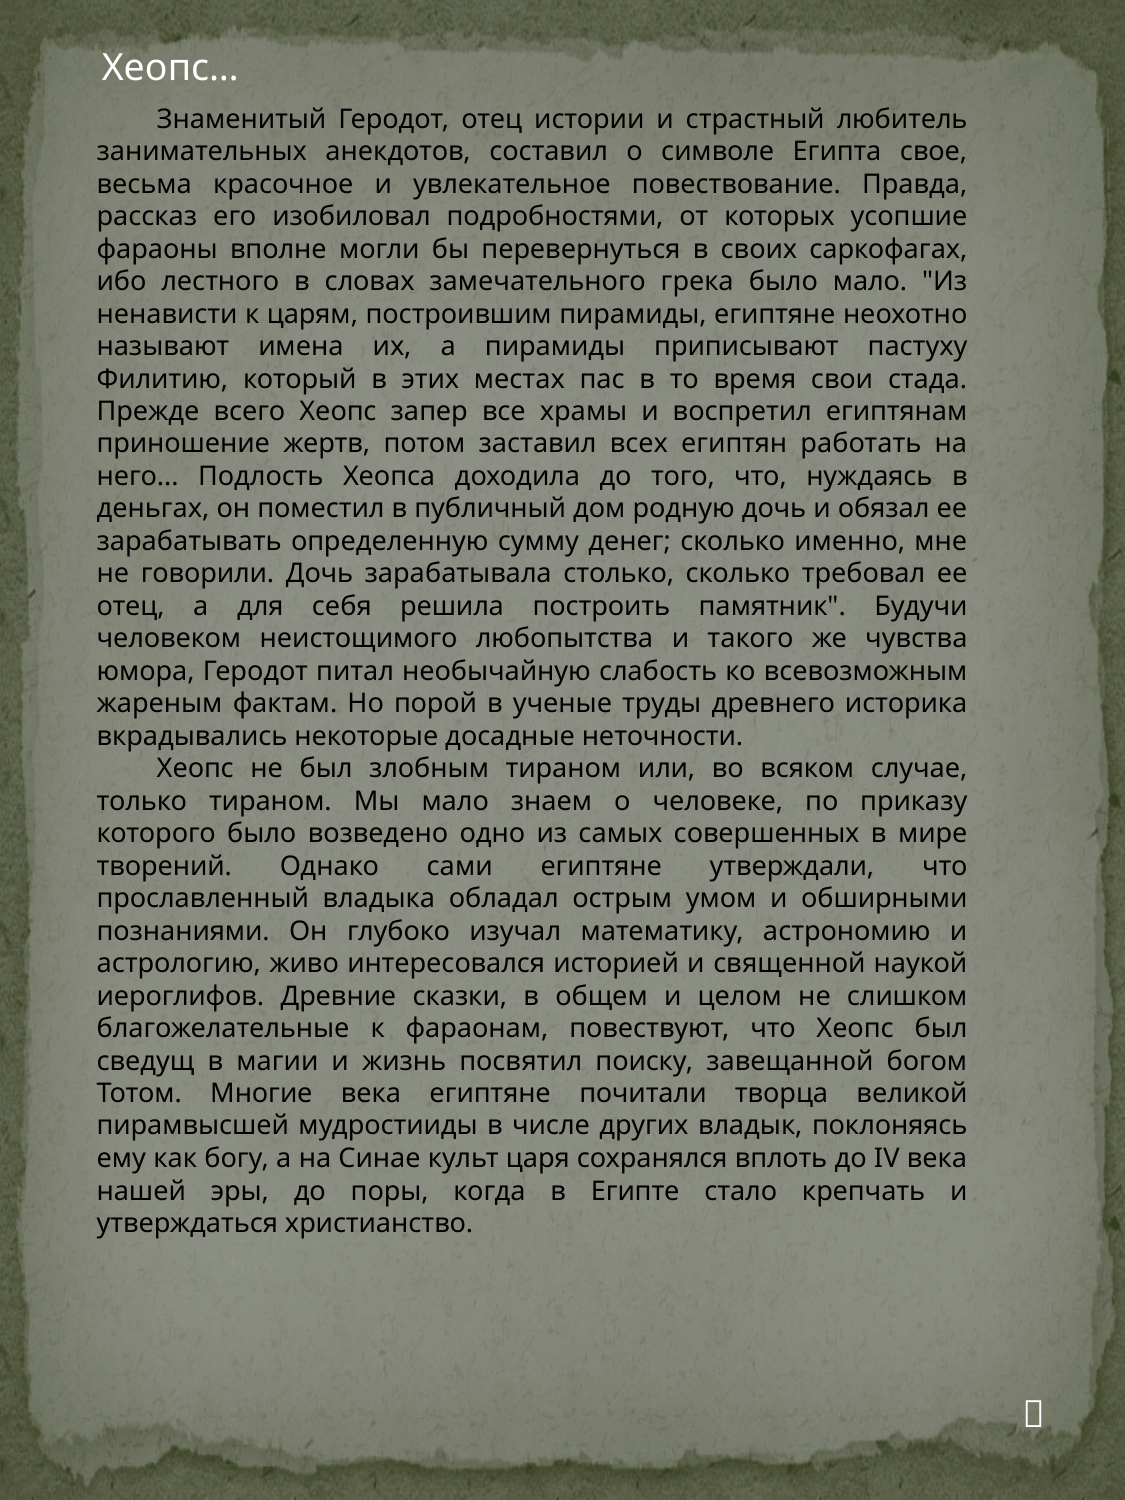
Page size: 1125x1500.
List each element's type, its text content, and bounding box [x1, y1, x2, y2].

text_box Хеопс… [87, 35, 255, 95]
text_box Знаменитый Геродот, отец истории и страстный любитель занимательных анекдотов, составил о символе Египта свое, весьма красочное и увлекательное повествование. Правда, рассказ его изобиловал подробностями, от которых усопшие фараоны вполне могли бы перевернуться в своих саркофагах, ибо лестного в словах замечательного грека было мало. "Из ненависти к царям, построившим пирамиды, египтяне неохотно называют имена их, а пирамиды приписывают пастуху Филитию, который в этих местах пас в то время свои стада. Прежде всего Хеопс запер все храмы и воспретил египтянам приношение жертв, потом заставил всех египтян работать на него... Подлость Хеопса доходила до того, что, нуждаясь в деньгах, он поместил в публичный дом родную дочь и обязал ее зарабатывать определенную сумму денег; сколько именно, мне не говорили. Дочь зарабатывала столько, сколько требовал ее отец, а для себя решила построить памятник". Будучи человеком неистощимого любопытства и такого же чувства юмора, Геродот питал необычайную слабость ко всевозможным жареным фактам. Но порой в ученые труды древнего историка вкрадывались некоторые досадные неточности. Хеопс не был злобным тираном или, во всяком случае, только тираном. Мы мало знаем о человеке, по приказу которого было возведено одно из самых совершенных в мире творений. Однако сами египтяне утверждали, что прославленный владыка обладал острым умом и обширными познаниями. Он глубоко изучал математику, астрономию и астрологию, живо интересовался историей и священной наукой иероглифов. Древние сказки, в общем и целом не слишком благожелательные к фараонам, повествуют, что Хеопс был сведущ в магии и жизнь посвятил поиску, завещанной богом Тотом. Многие века египтяне почитали творца великой пирамвысшей мудростииды в числе других владык, поклоняясь ему как богу, а на Синае культ царя сохранялся вплоть до IV века нашей эры, до поры, когда в Египте стало крепчать и утверждаться христианство. [81, 93, 982, 1299]
text_box  [1007, 1382, 1090, 1443]
